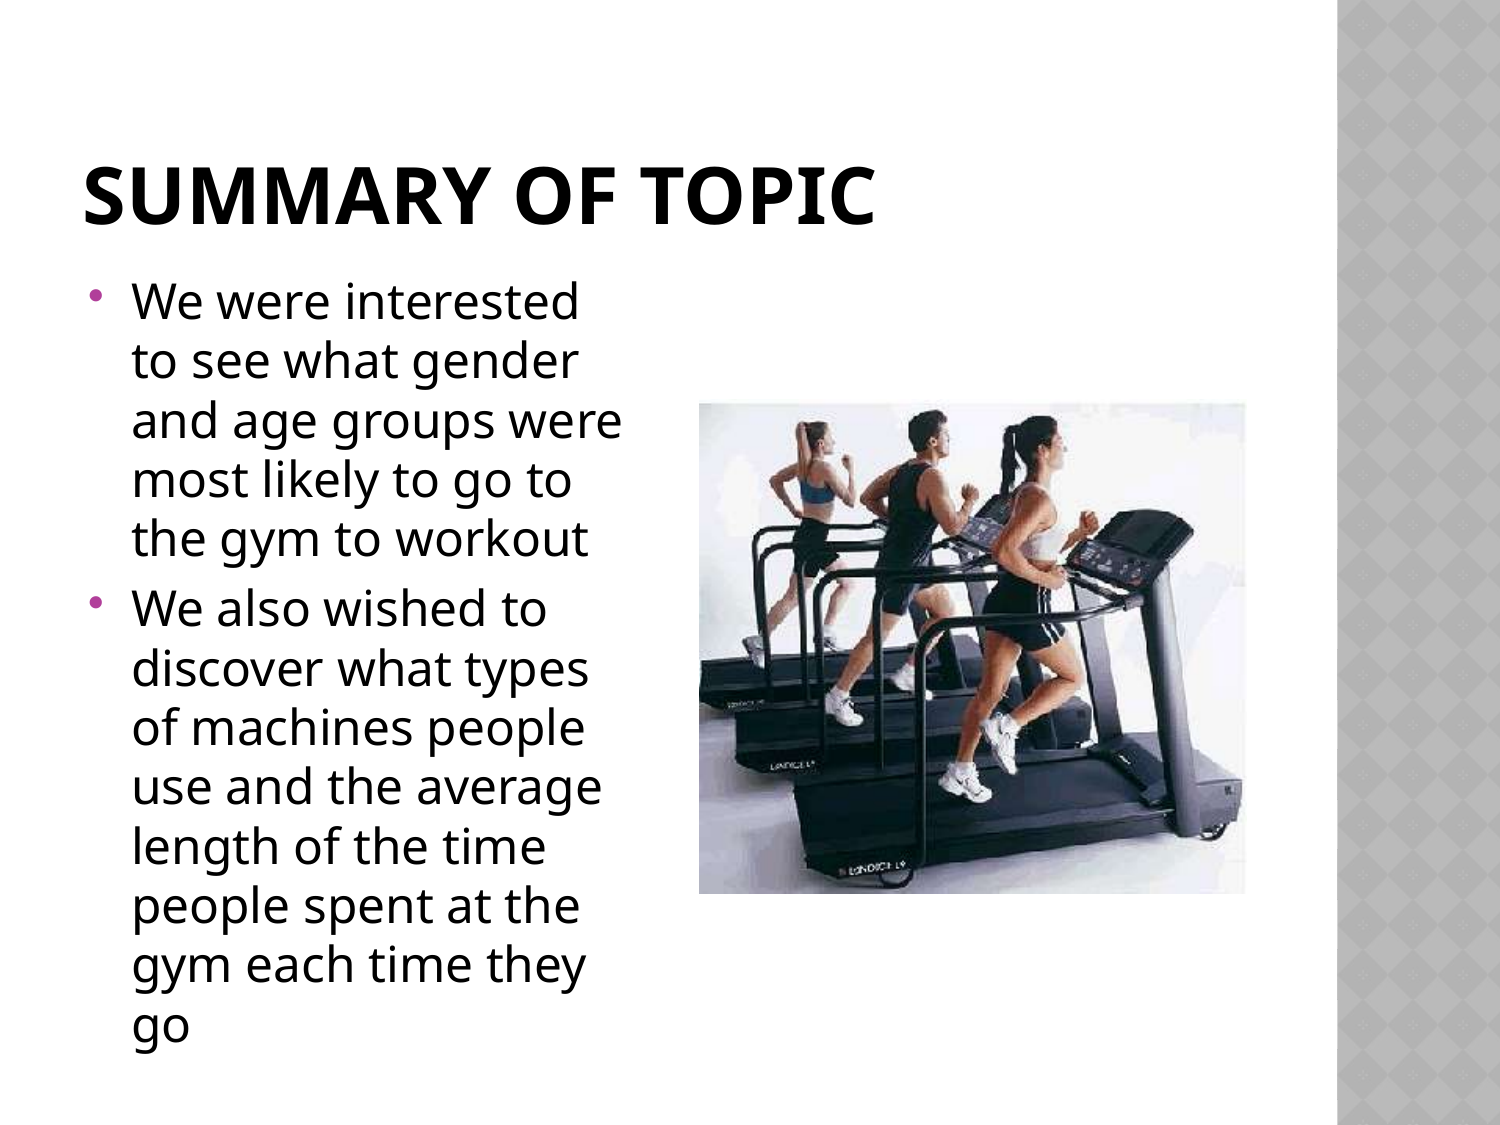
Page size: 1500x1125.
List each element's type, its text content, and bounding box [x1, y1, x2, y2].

list We were interested to see what gender and age groups were most likely to go to the gym to workout We also wished to discover what types of machines people use and the average length of the time people spent at the gym each time they go [75, 262, 653, 1075]
picture [699, 399, 1248, 895]
title Summary of topic [75, 52, 1263, 240]
